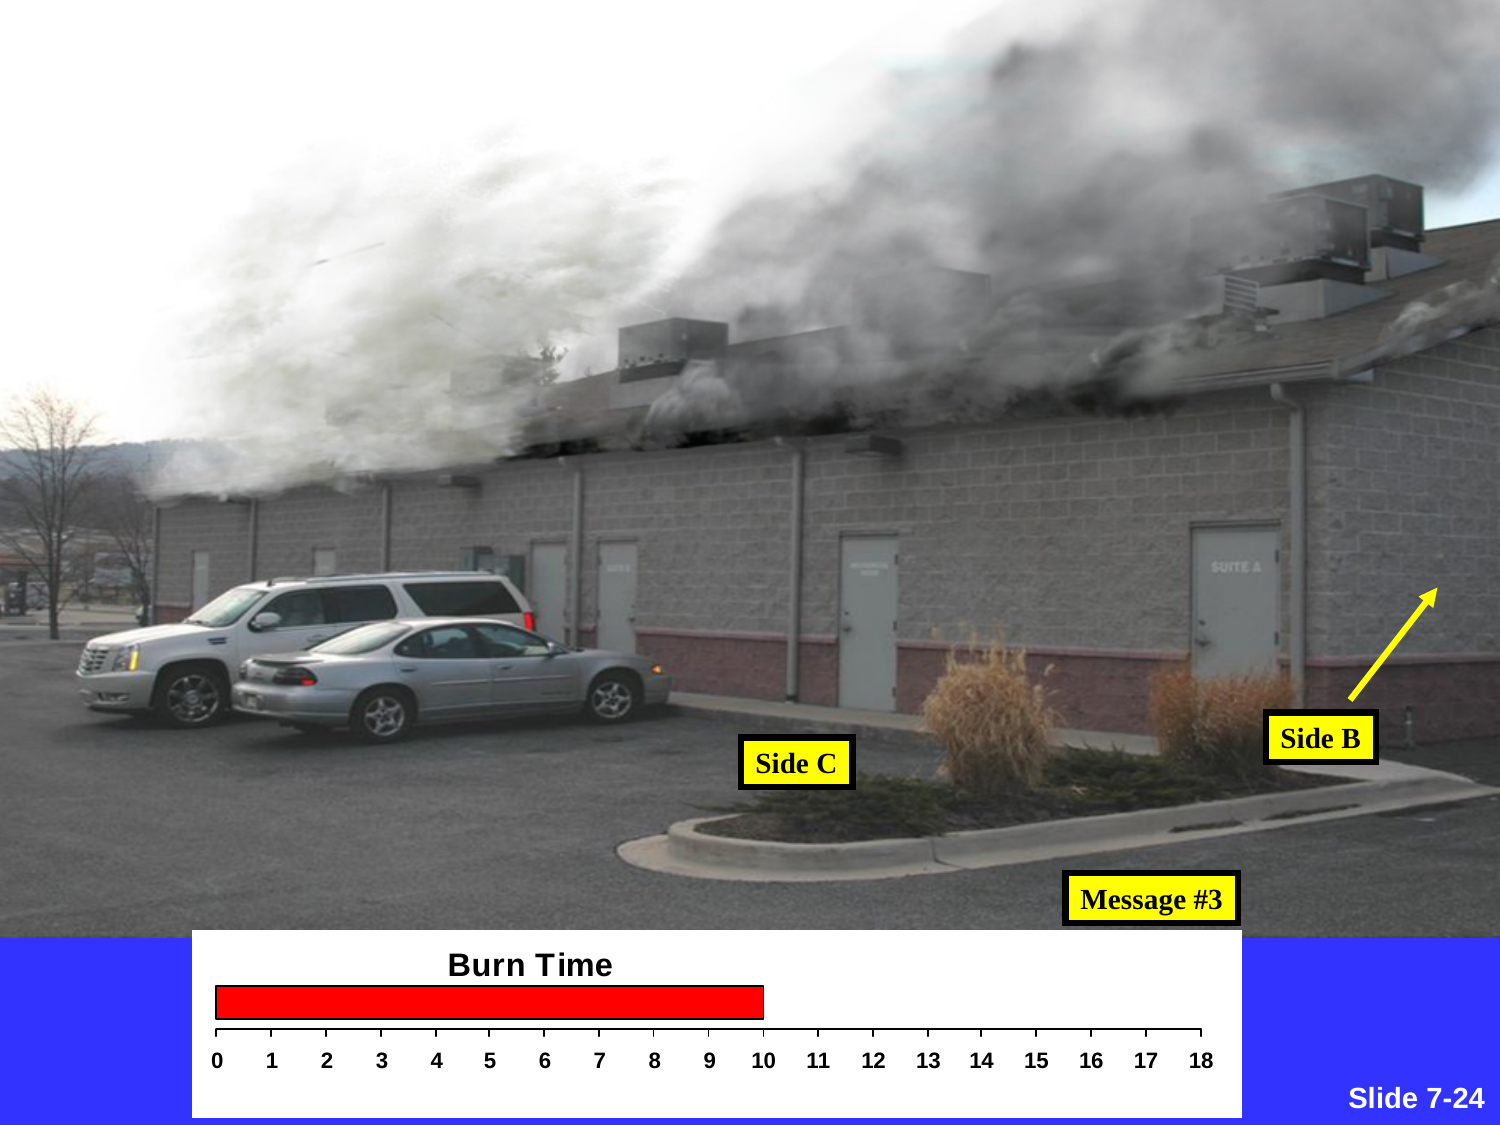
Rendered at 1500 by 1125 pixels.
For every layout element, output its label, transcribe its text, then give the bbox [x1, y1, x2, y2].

picture [0, 0, 1500, 938]
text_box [191, 929, 1243, 1119]
slide_number Slide 7-309 [1243, 1071, 1500, 1125]
